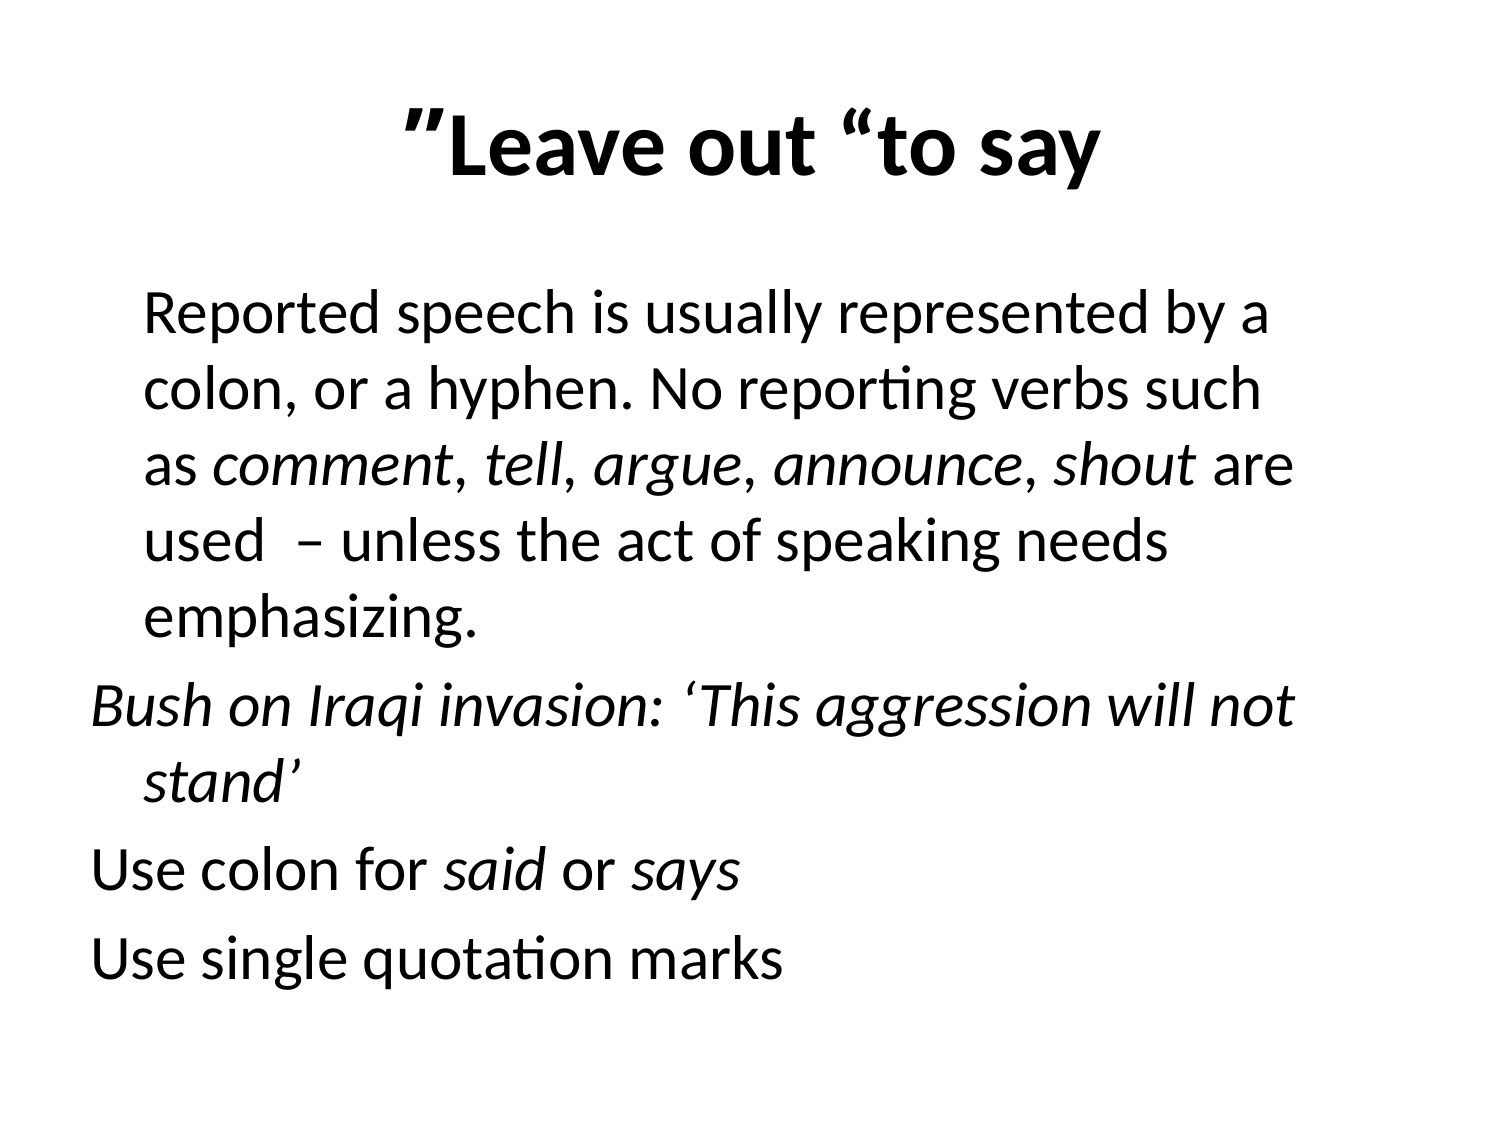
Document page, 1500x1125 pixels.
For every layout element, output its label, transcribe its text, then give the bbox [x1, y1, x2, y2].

title Leave out “to say” [75, 45, 1425, 233]
list Reported speech is usually represented by a colon, or a hyphen. No reporting verbs such as comment, tell, argue, announce, shout are used – unless the act of speaking needs emphasizing. Bush on Iraqi invasion: ‘This aggression will not stand’ Use colon for said or says Use single quotation marks [75, 262, 1425, 1005]
